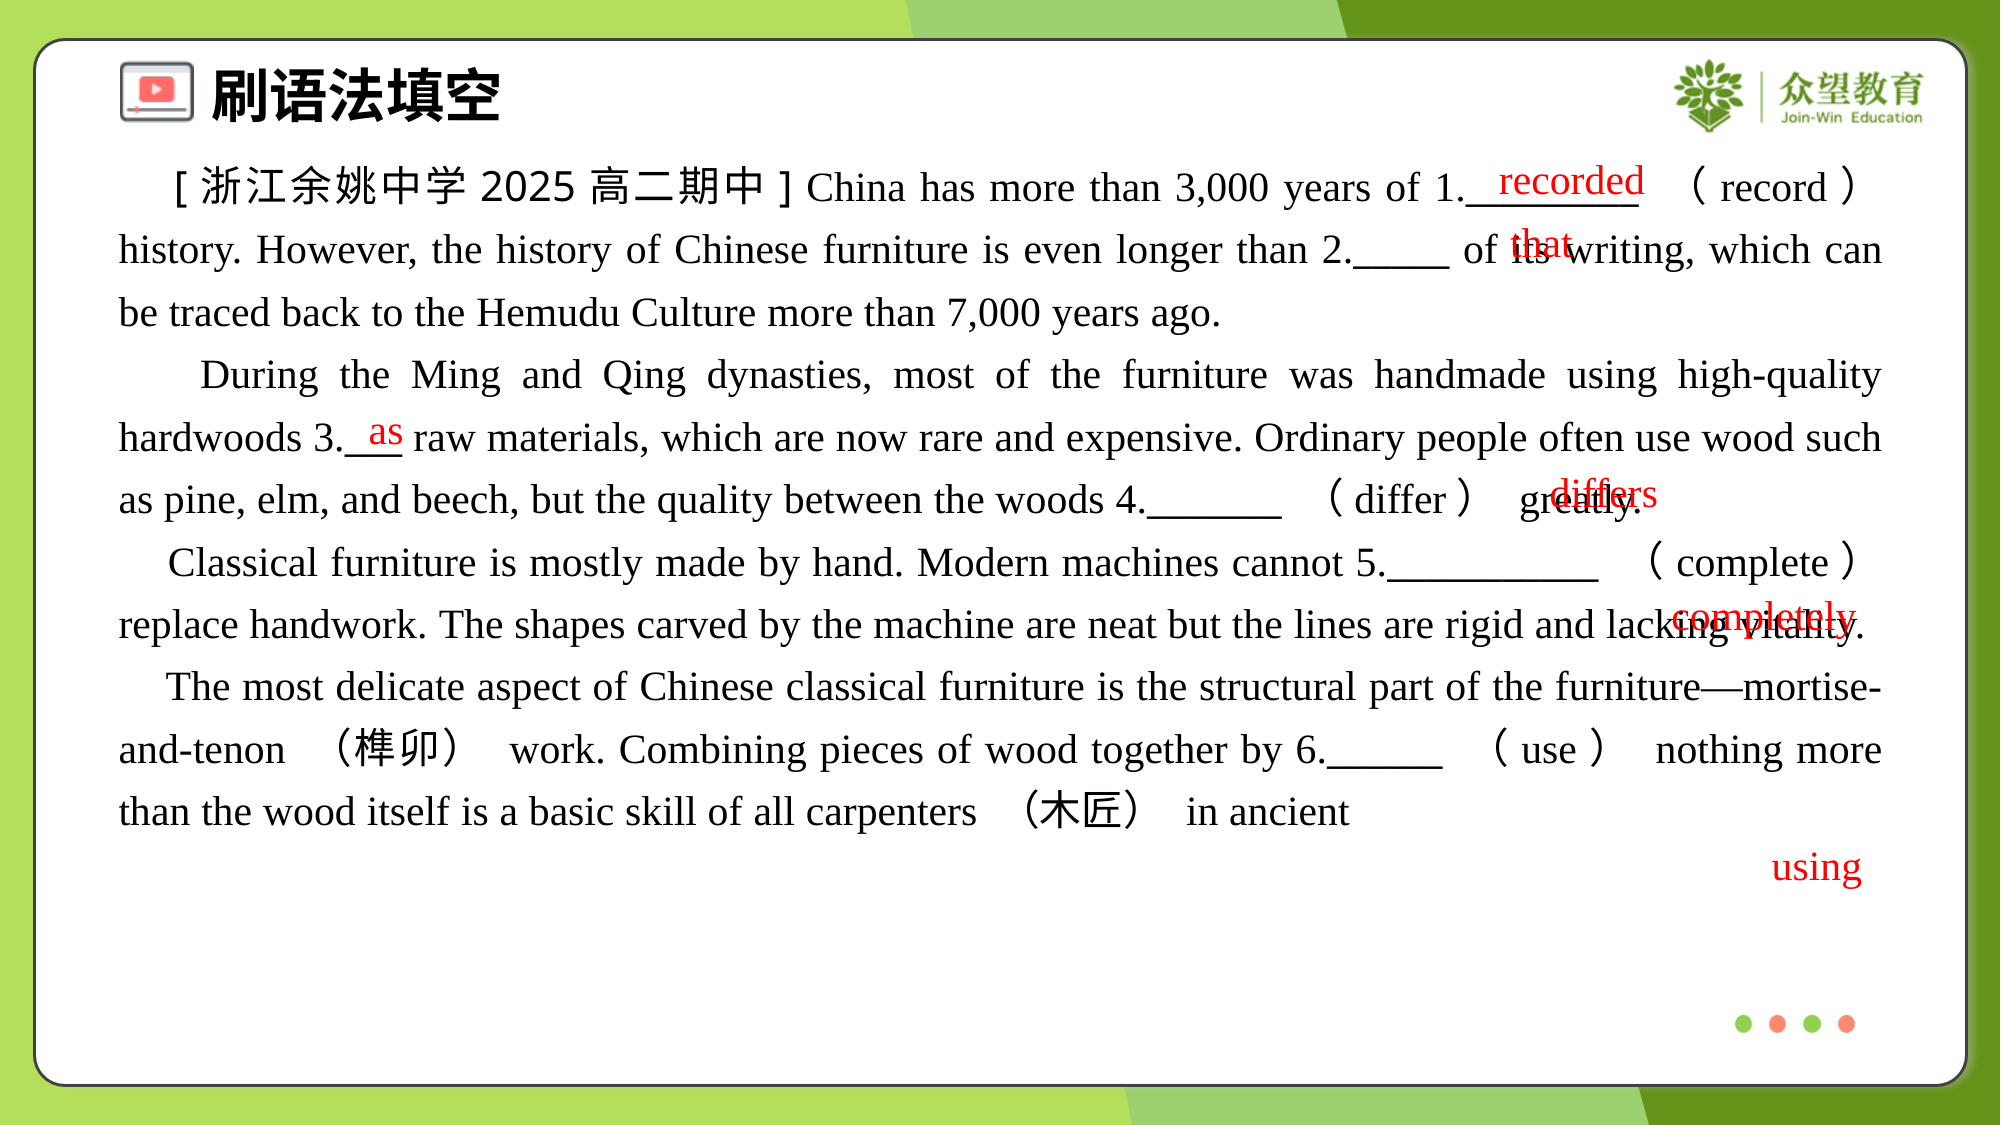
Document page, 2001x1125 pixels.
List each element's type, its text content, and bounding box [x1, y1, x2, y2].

text_box [浙江余姚中学2025高二期中] China has more than 3,000 years of 1._________ （record） history. However, the history of Chinese furniture is even longer than 2._____ of its writing, which can be traced back to the Hemudu Culture more than 7,000 years ago. During the Ming and Qing dynasties, most of the furniture was handmade using high-quality hardwoods 3.___ raw materials, which are now rare and expensive. Ordinary people often use wood such as pine, elm, and beech, but the quality between the woods 4._______ （differ） greatly. Classical furniture is mostly made by hand. Modern machines cannot 5.___________ （complete） replace handwork. The shapes carved by the machine are neat but the lines are rigid and lacking vitality. The most delicate aspect of Chinese classical furniture is the structural part of the furniture—mortise-and-tenon （榫卯） work. Combining pieces of wood together by 6.______ （use） nothing more than the wood itself is a basic skill of all carpenters （木匠） in ancient [118, 146, 1883, 954]
picture [0, 0, 2000, 1125]
text_box using [1767, 826, 1867, 884]
text_box differs [1545, 453, 1663, 511]
text_box as [364, 390, 408, 449]
text_box that [1505, 203, 1578, 261]
text_box recorded [1494, 140, 1650, 199]
text_box completely [1667, 576, 1862, 634]
